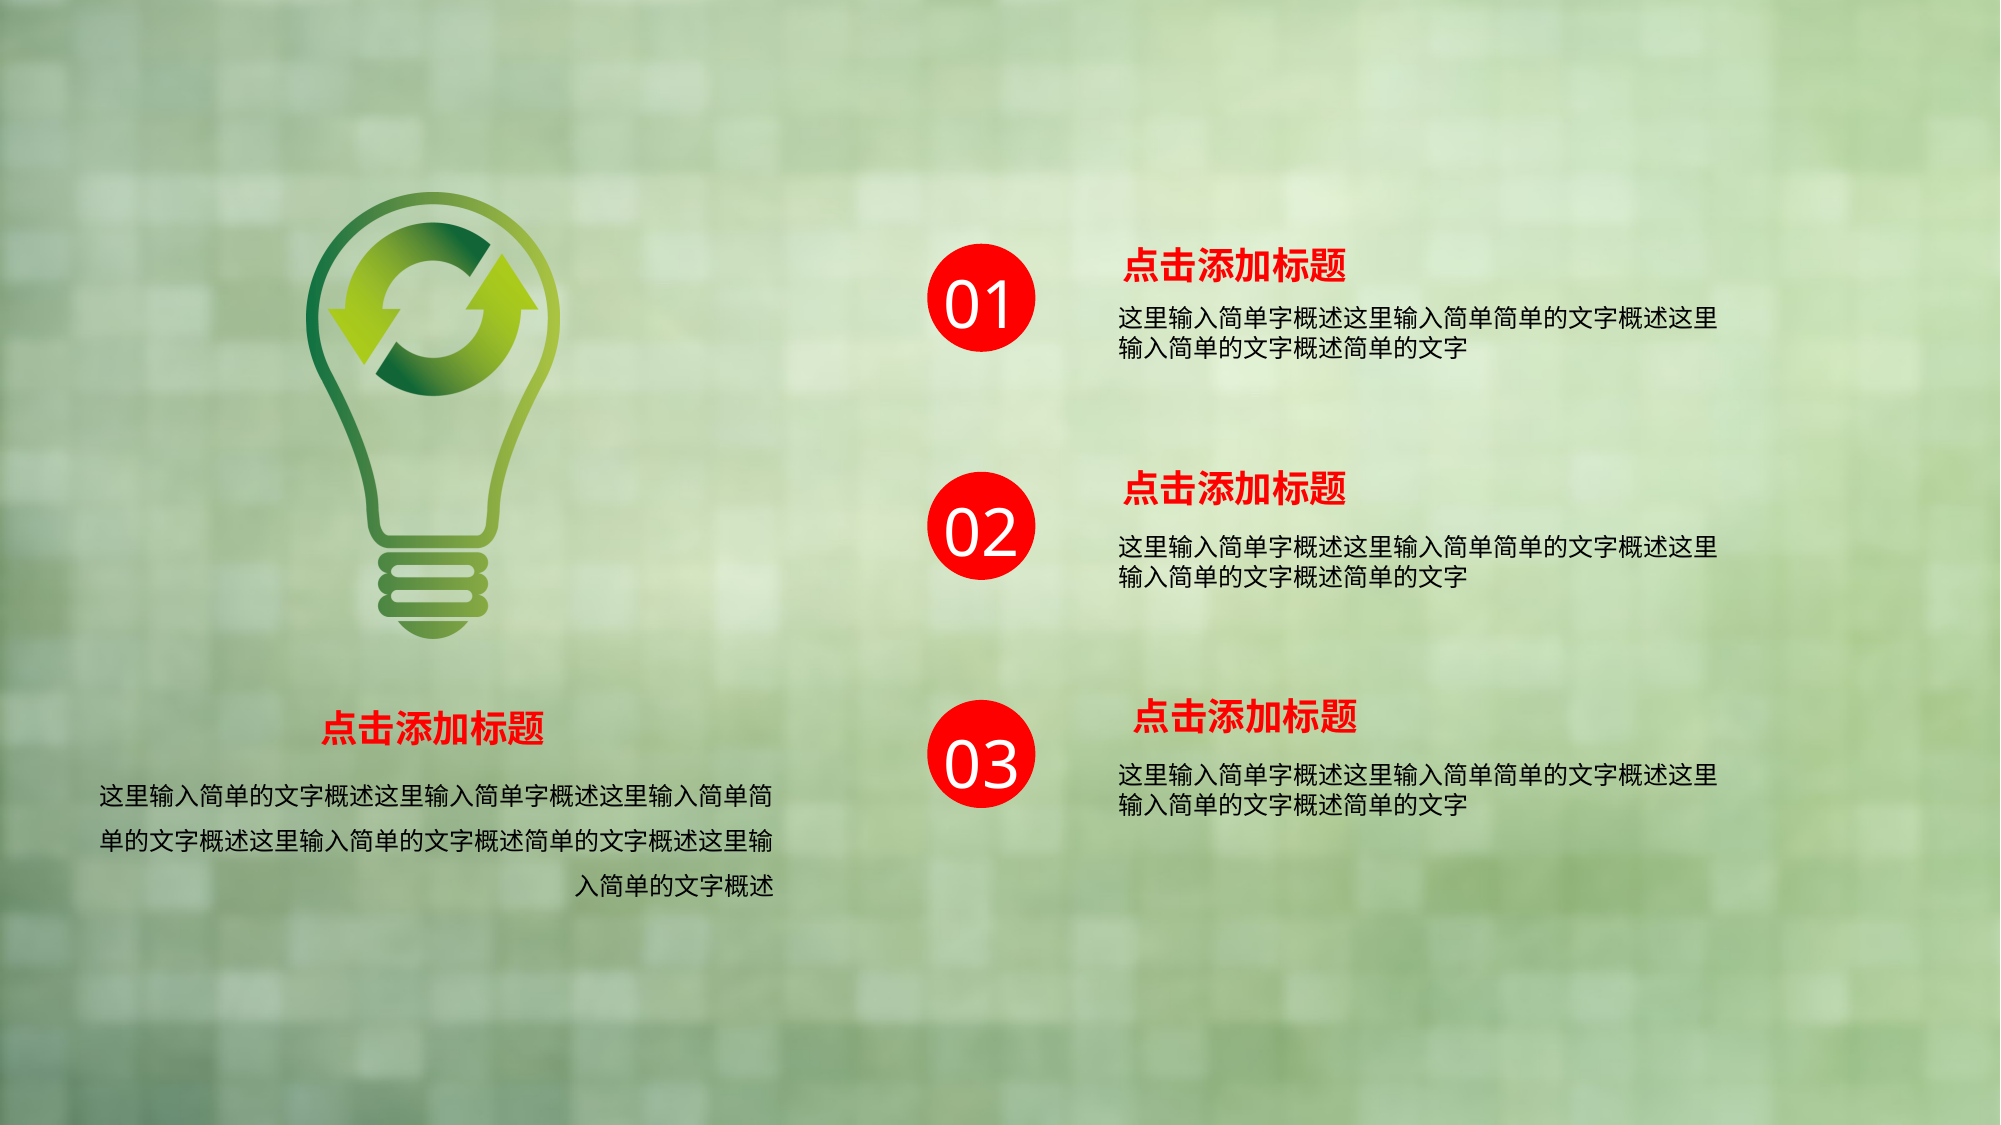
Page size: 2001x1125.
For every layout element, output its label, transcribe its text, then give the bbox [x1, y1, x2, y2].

text_box [949, 471, 1013, 482]
text_box 点击添加标题 [1104, 663, 1386, 746]
text_box 02 [928, 482, 1035, 577]
text_box 这里输入简单的文字概述这里输入简单字概述这里输入简单简单的文字概述这里输入简单的文字概述简单的文字概述这里输入简单的文字概述 [76, 758, 790, 908]
picture [0, 0, 2000, 1125]
text_box 点击添加标题 [1093, 435, 1376, 518]
text_box 这里输入简单字概述这里输入简单简单的文字概述这里 输入简单的文字概述简单的文字 [1104, 751, 1848, 827]
text_box 点击添加标题 [292, 675, 574, 758]
text_box 这里输入简单字概述这里输入简单简单的文字概述这里 输入简单的文字概述简单的文字 [1104, 523, 1848, 599]
text_box [949, 243, 1013, 254]
text_box 03 [929, 714, 1036, 810]
text_box 01 [928, 254, 1035, 349]
text_box 点击添加标题 [1093, 212, 1376, 295]
text_box [944, 699, 1018, 714]
text_box 这里输入简单字概述这里输入简单简单的文字概述这里 输入简单的文字概述简单的文字 [1104, 295, 1848, 371]
